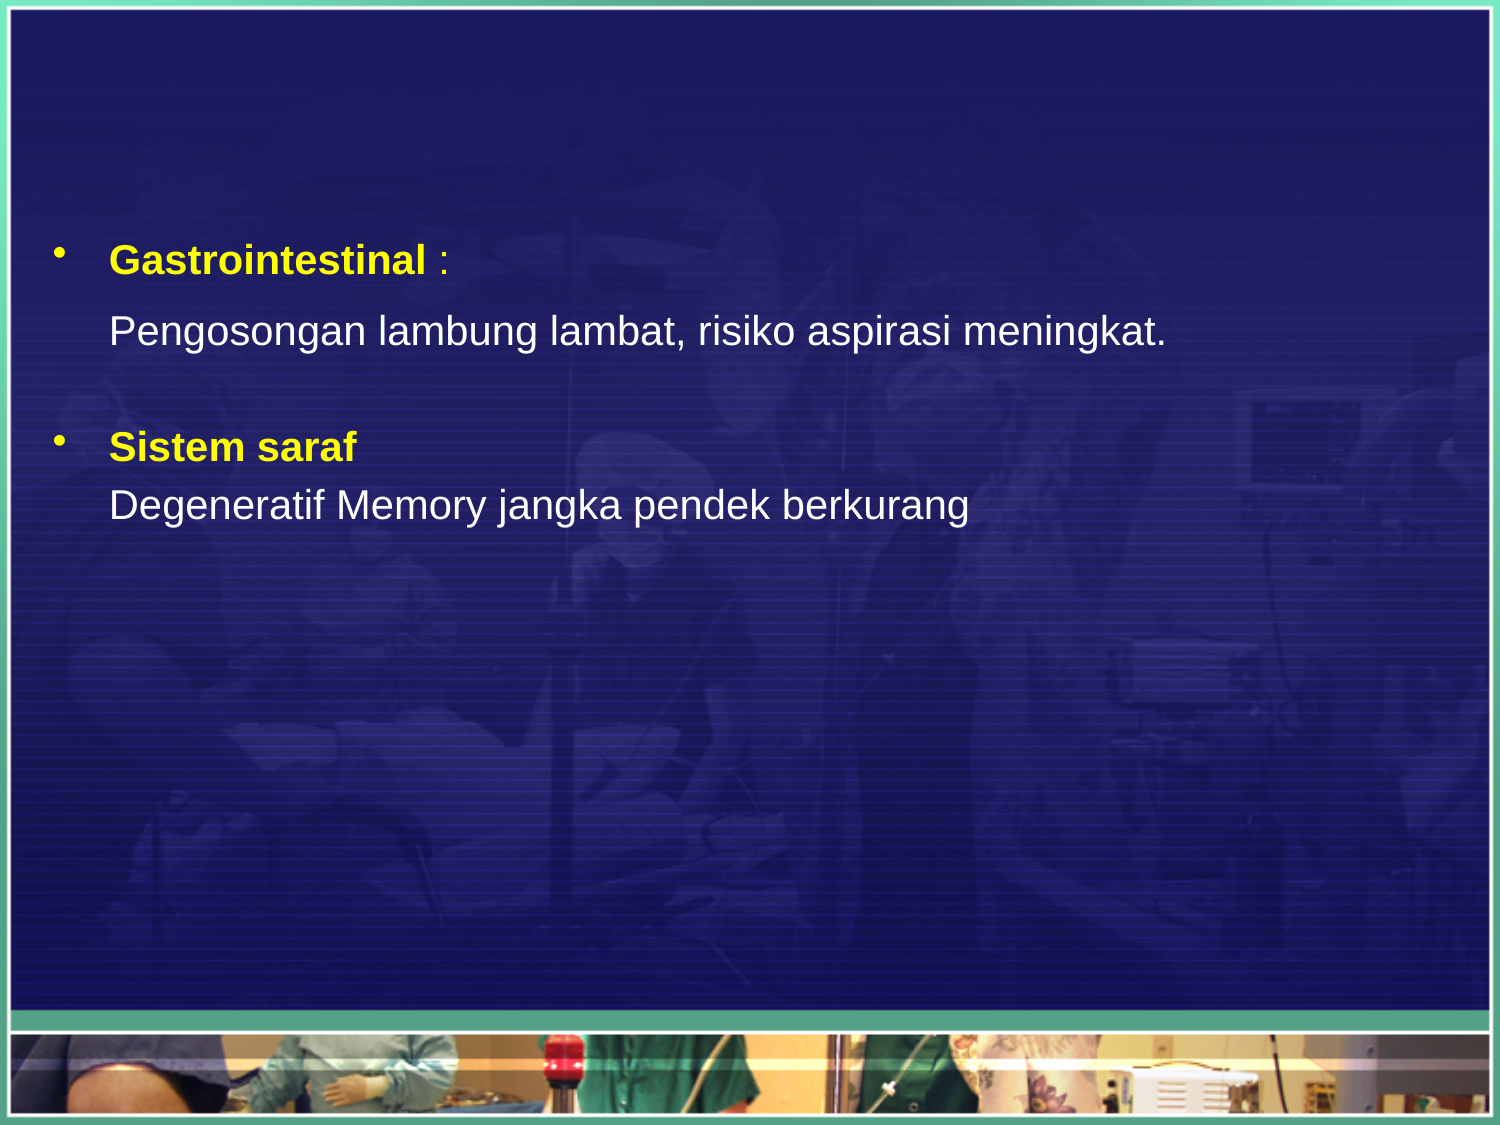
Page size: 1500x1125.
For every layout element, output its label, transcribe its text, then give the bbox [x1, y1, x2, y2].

picture [0, 0, 1500, 1125]
list Gastrointestinal : Pengosongan lambung lambat, risiko aspirasi meningkat. Sistem saraf Degeneratif Memory jangka pendek berkurang [37, 224, 1463, 1013]
